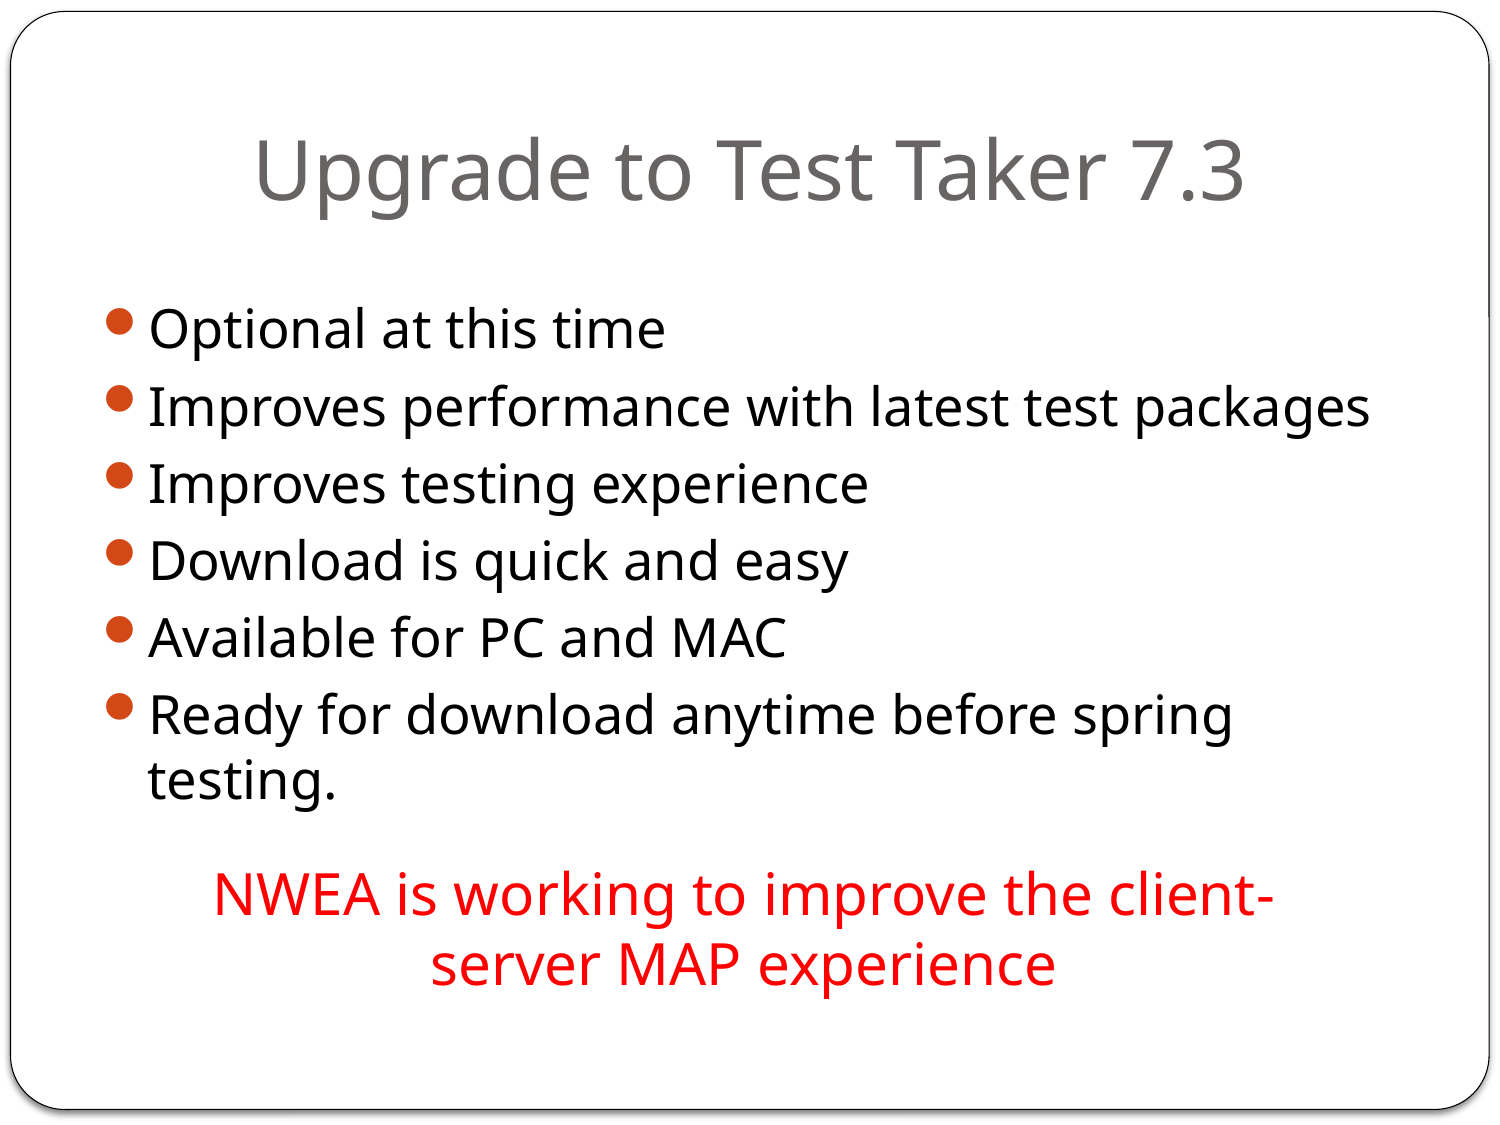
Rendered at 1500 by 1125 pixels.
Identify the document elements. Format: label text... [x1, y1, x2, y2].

title Upgrade to Test Taker 7.3 [75, 45, 1425, 233]
text_box NWEA is working to improve the client-server MAP experience [112, 849, 1375, 1005]
list Optional at this time Improves performance with latest test packages Improves testing experience Download is quick and easy Available for PC and MAC Ready for download anytime before spring testing. [87, 287, 1425, 988]
